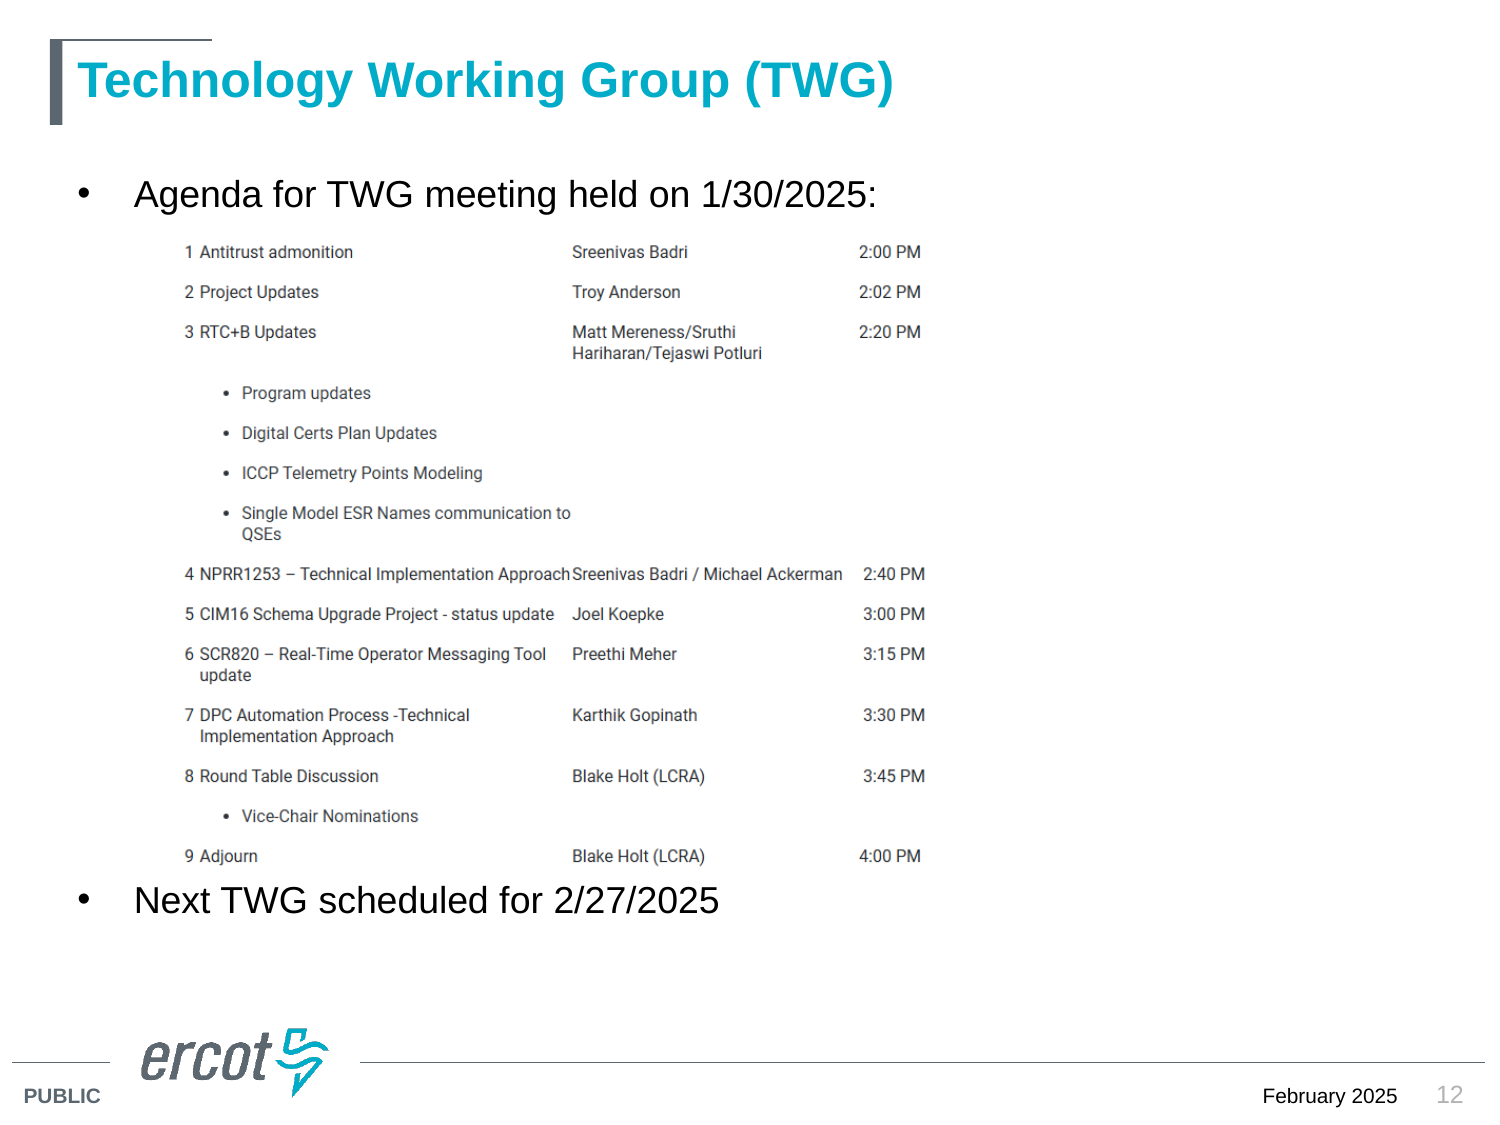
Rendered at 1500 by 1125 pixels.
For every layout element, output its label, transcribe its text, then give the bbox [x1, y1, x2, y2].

text_box Agenda for TWG meeting held on 1/30/2025: Next TWG scheduled for 2/27/2025 [62, 162, 1225, 1038]
picture [174, 237, 938, 881]
title Technology Working Group (TWG) [62, 39, 1163, 125]
picture [137, 1038, 332, 1100]
slide_number 12 [1412, 1076, 1488, 1112]
